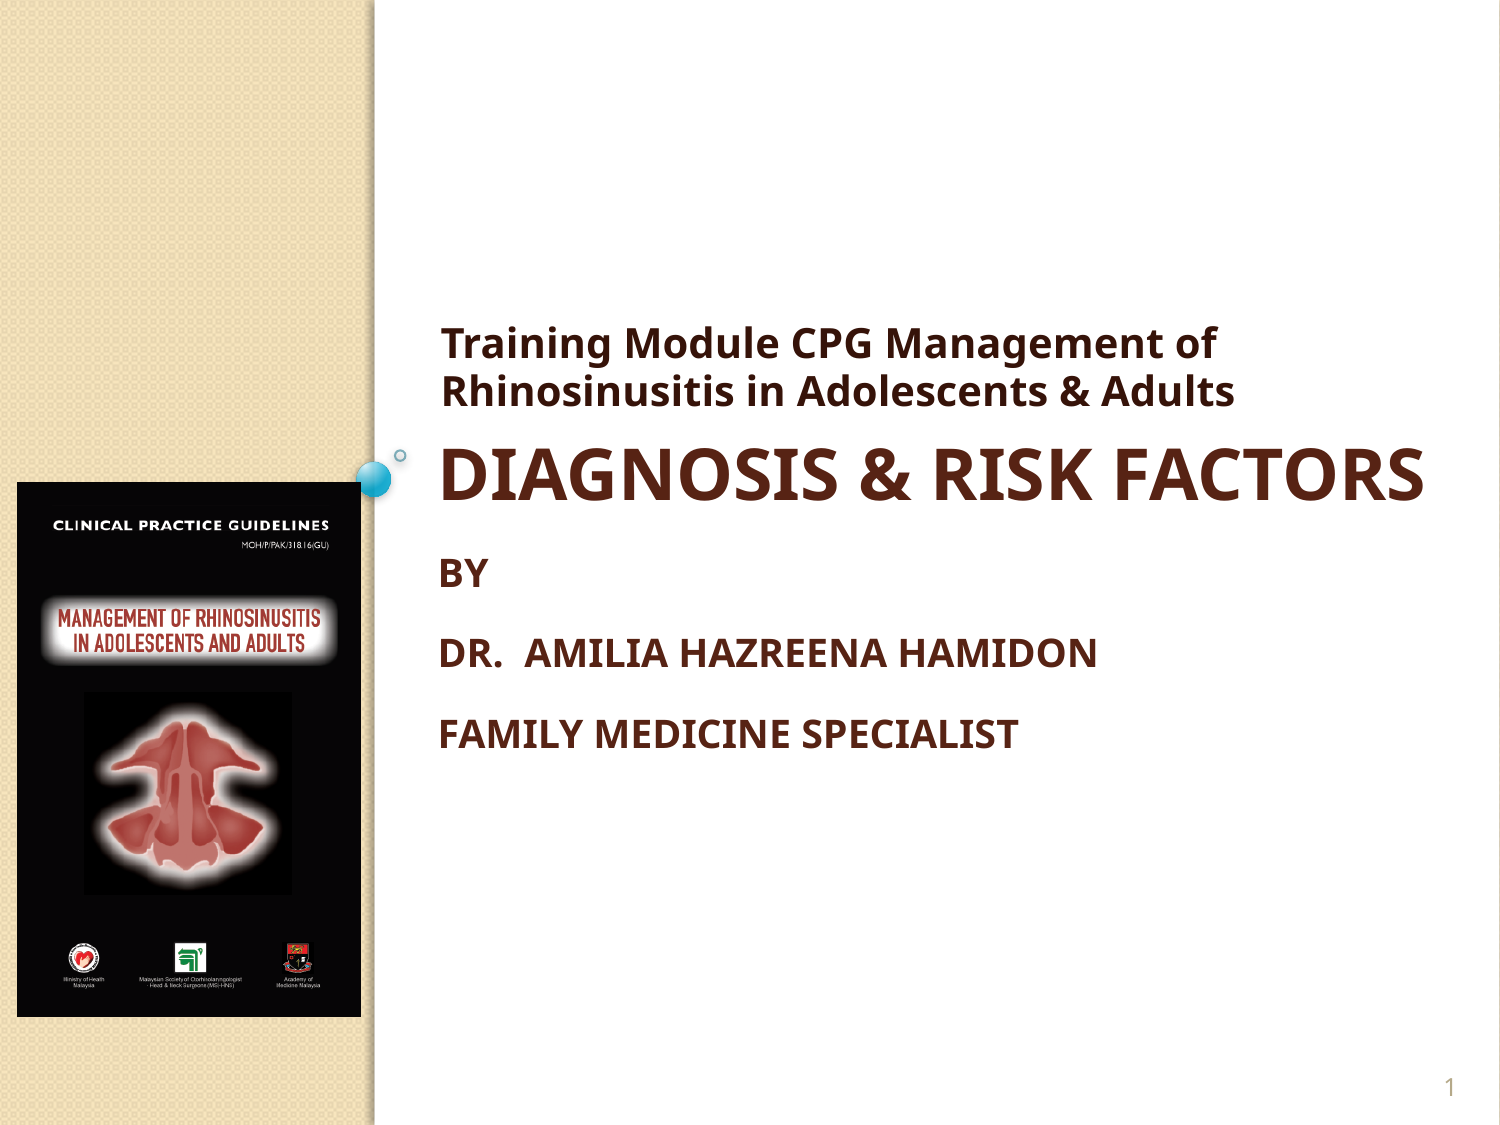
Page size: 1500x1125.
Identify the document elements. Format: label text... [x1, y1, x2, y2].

picture [17, 482, 361, 1017]
picture [367, 489, 374, 495]
title Diagnosis & Risk Factors by Dr. Amilia Hazreena Hamidon Family Medicine Specialist [422, 426, 1473, 917]
list Training Module CPG Management of Rhinosinusitis in Adolescents & Adults [422, 174, 1473, 423]
slide_number 1 [1413, 1034, 1488, 1113]
